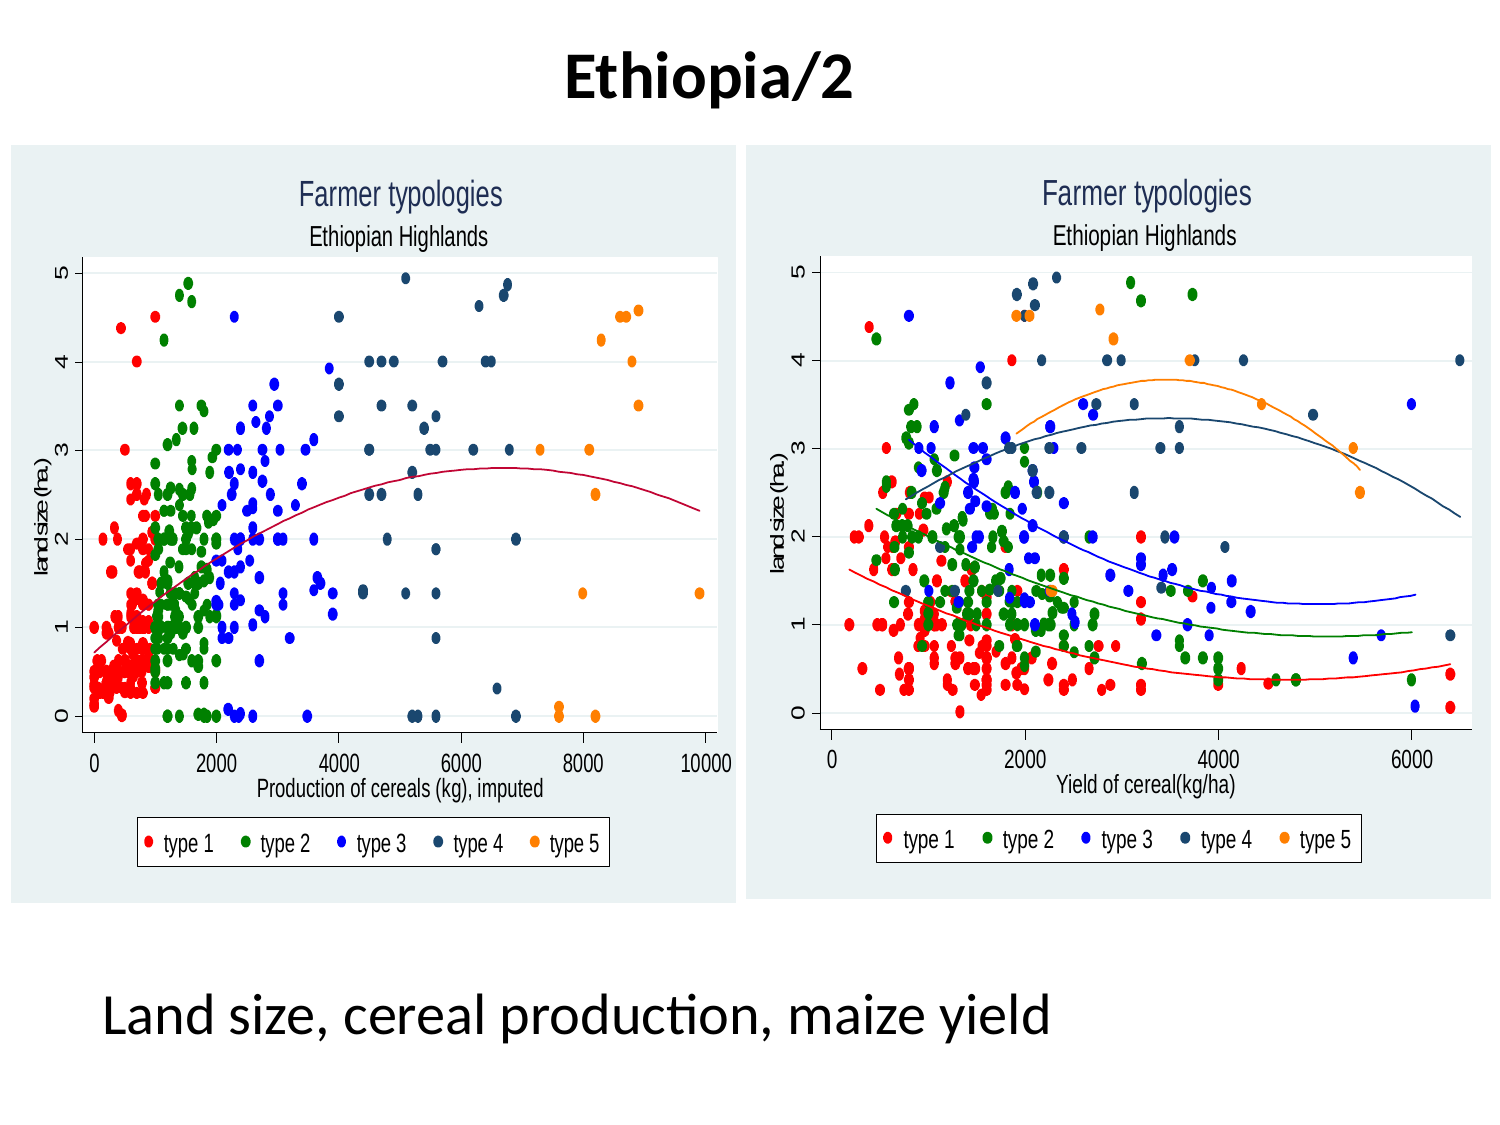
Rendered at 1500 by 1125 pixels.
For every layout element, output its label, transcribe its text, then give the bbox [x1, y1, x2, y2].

text_box Land size, cereal production, maize yield [87, 968, 1408, 1054]
picture [4, 136, 1498, 912]
text_box Ethiopia/2 [7, 24, 1408, 135]
